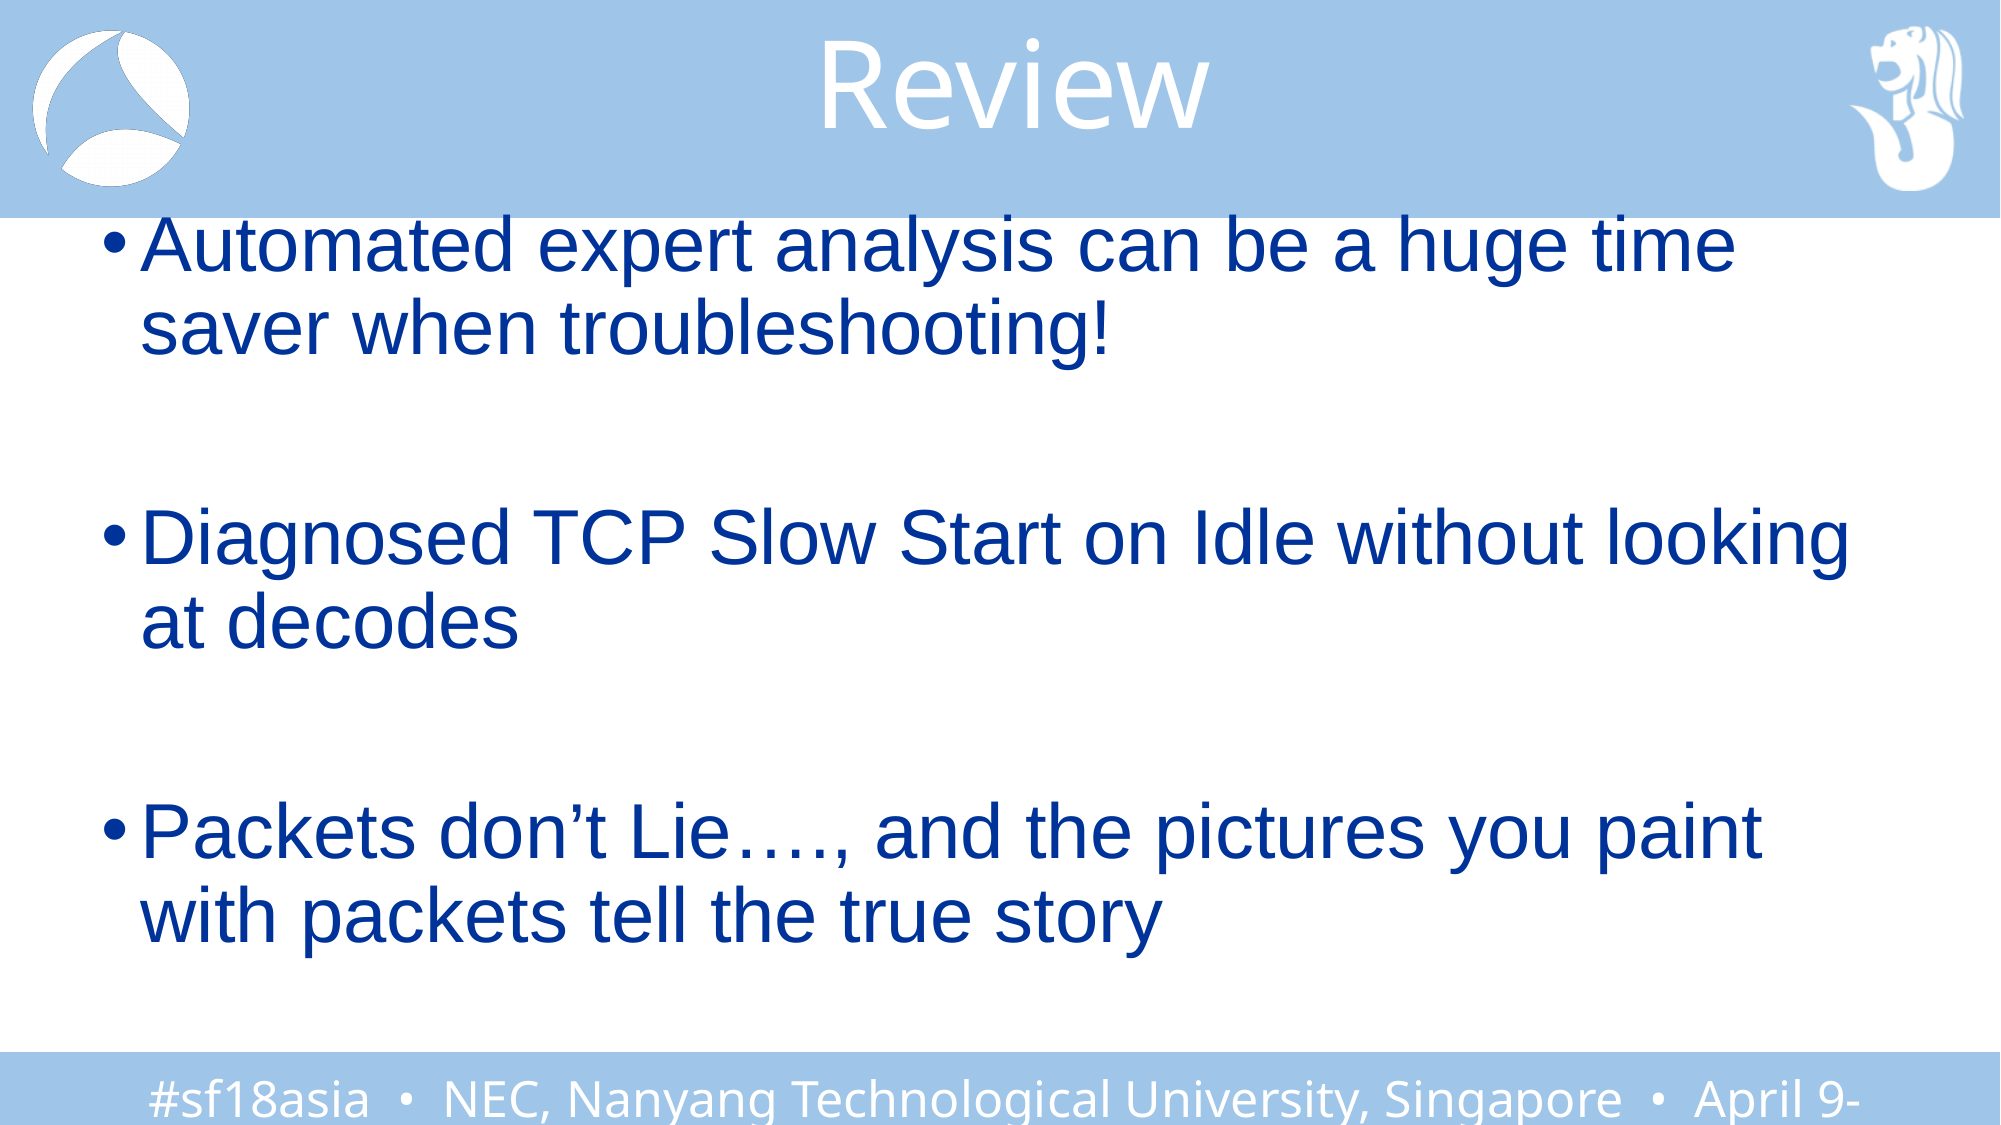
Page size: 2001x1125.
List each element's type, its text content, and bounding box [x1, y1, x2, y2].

list Automated expert analysis can be a huge time saver when troubleshooting! Diagnosed TCP Slow Start on Idle without looking at decodes Packets don’t Lie…., and the pictures you paint with packets tell the true story [86, 188, 1914, 1051]
picture [32, 155, 190, 187]
picture [1849, 155, 1964, 191]
title Review [31, 24, 1994, 155]
